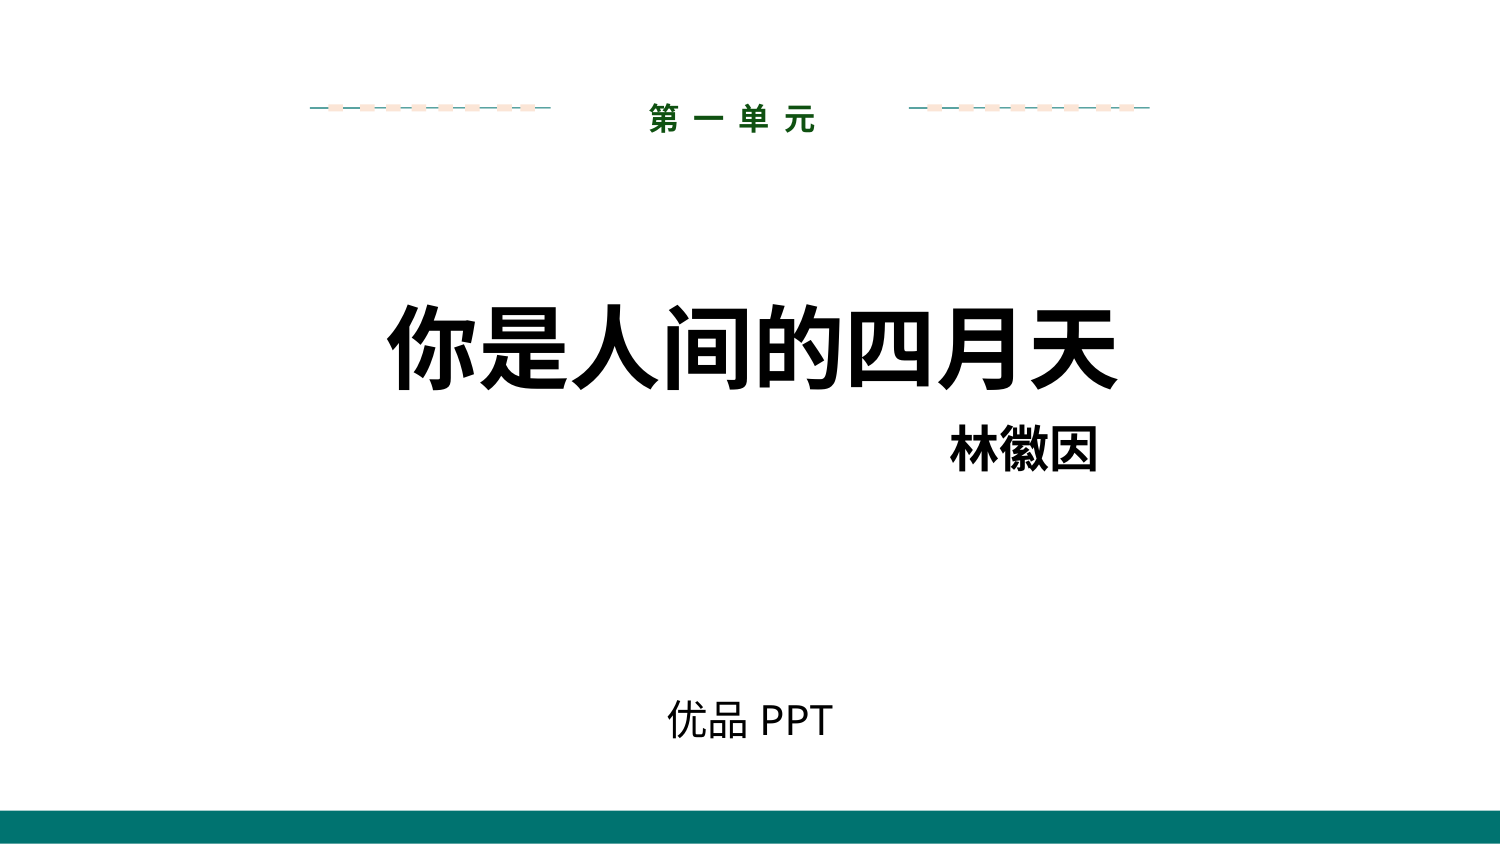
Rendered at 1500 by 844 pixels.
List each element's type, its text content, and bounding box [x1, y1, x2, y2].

text_box 第 一 单 元 [554, 92, 909, 145]
text_box 优品PPT [0, 681, 1500, 752]
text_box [908, 104, 1150, 112]
text_box 你是人间的四月天 [345, 226, 1162, 409]
text_box 林徽因 [934, 408, 1135, 486]
text_box [0, 809, 1500, 844]
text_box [309, 104, 551, 112]
